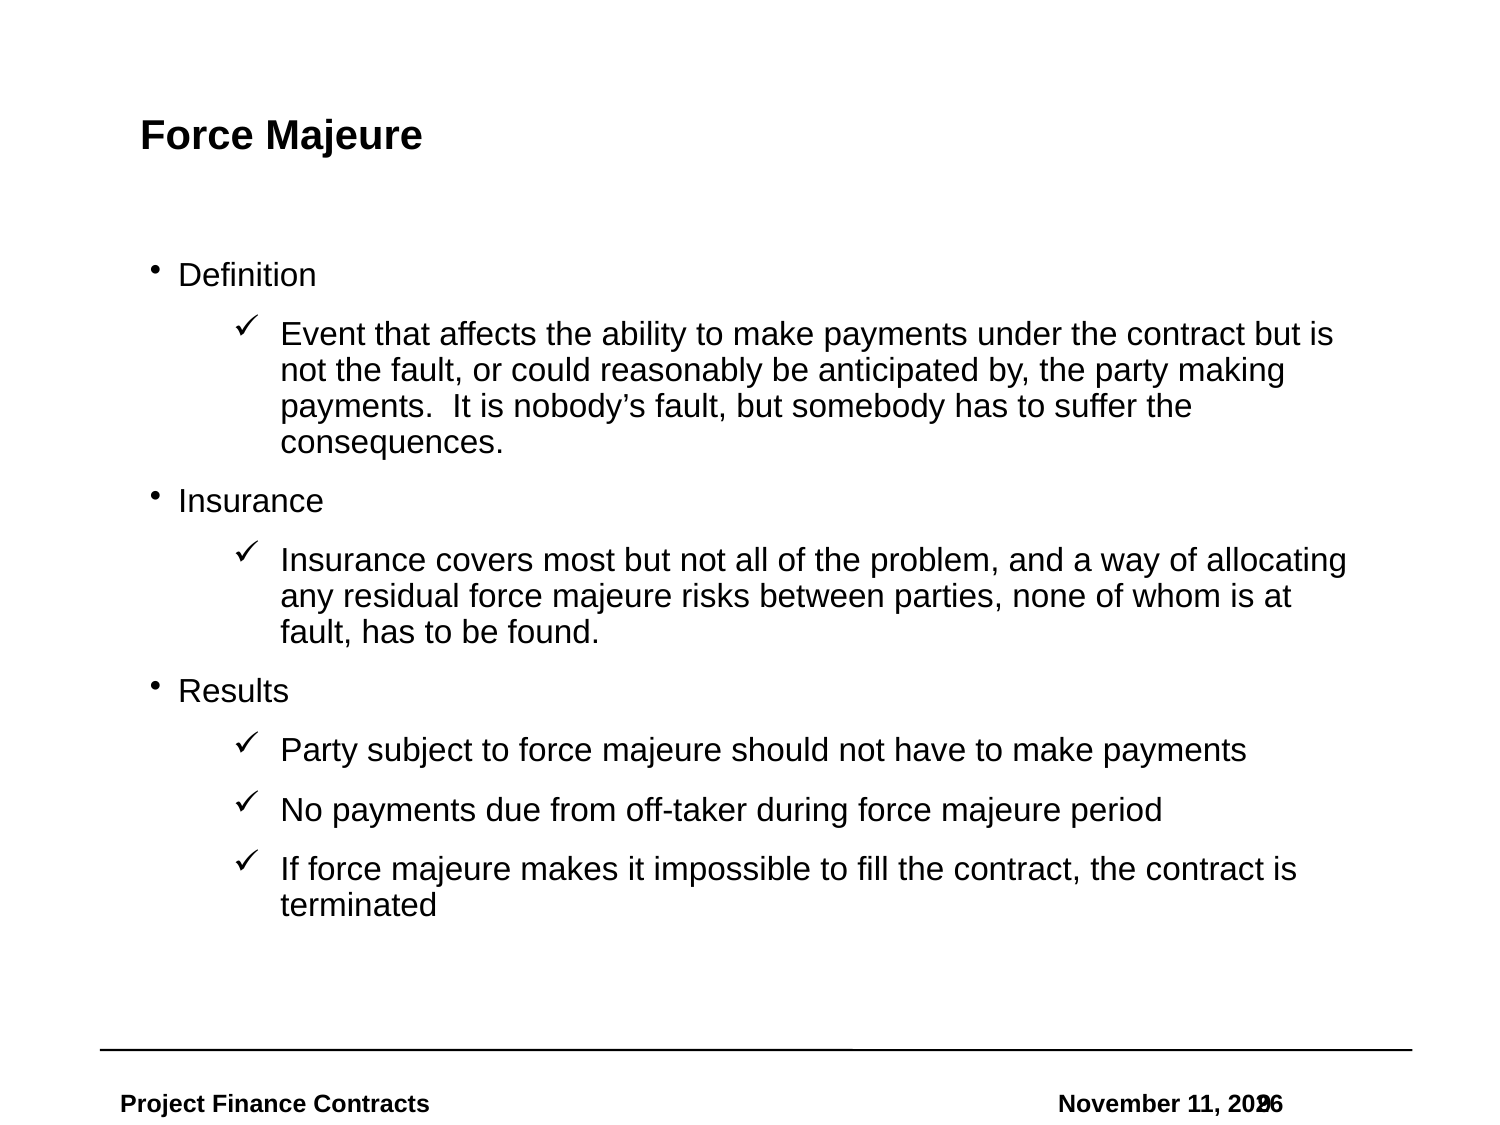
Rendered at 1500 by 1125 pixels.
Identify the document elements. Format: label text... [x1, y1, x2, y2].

list Definition Event that affects the ability to make payments under the contract but is not the fault, or could reasonably be anticipated by, the party making payments. It is nobody’s fault, but somebody has to suffer the consequences. Insurance Insurance covers most but not all of the problem, and a way of allocating any residual force majeure risks between parties, none of whom is at fault, has to be found. Results Party subject to force majeure should not have to make payments No payments due from off-taker during force majeure period If force majeure makes it impossible to fill the contract, the contract is terminated [124, 249, 1376, 1001]
title Force Majeure [124, 99, 1288, 226]
